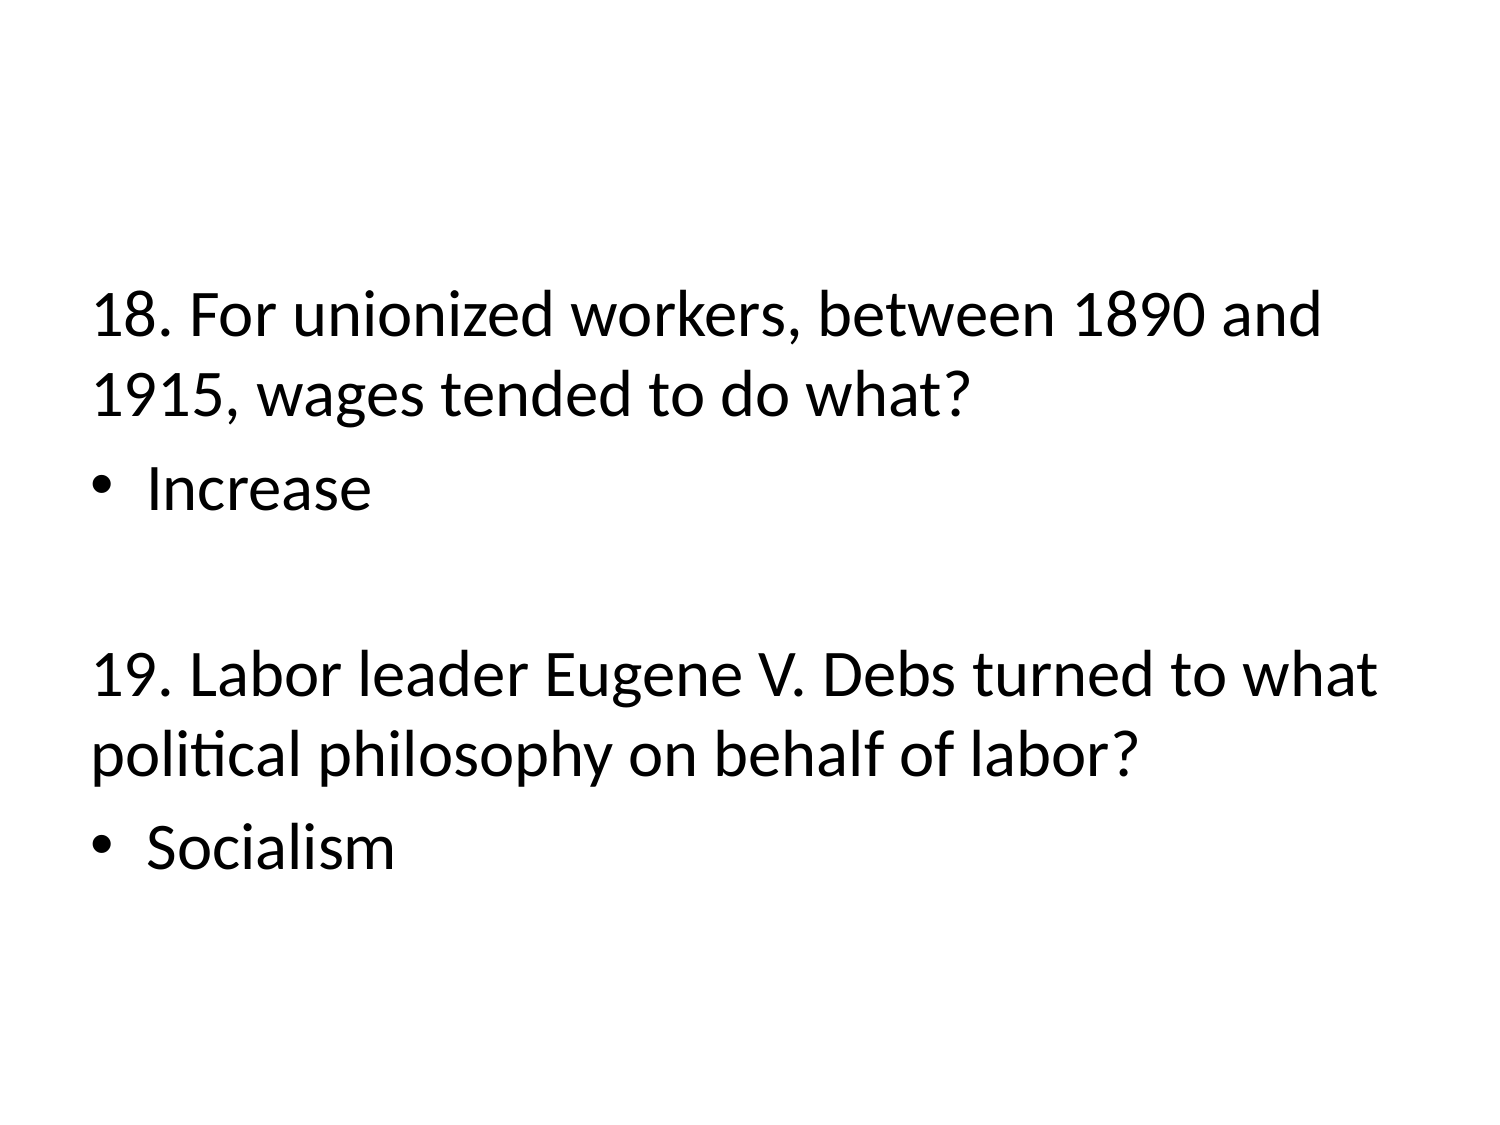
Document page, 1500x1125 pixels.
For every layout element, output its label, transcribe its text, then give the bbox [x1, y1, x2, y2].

list 18. For unionized workers, between 1890 and 1915, wages tended to do what? Increase 19. Labor leader Eugene V. Debs turned to what political philosophy on behalf of labor? Socialism [75, 262, 1425, 1005]
